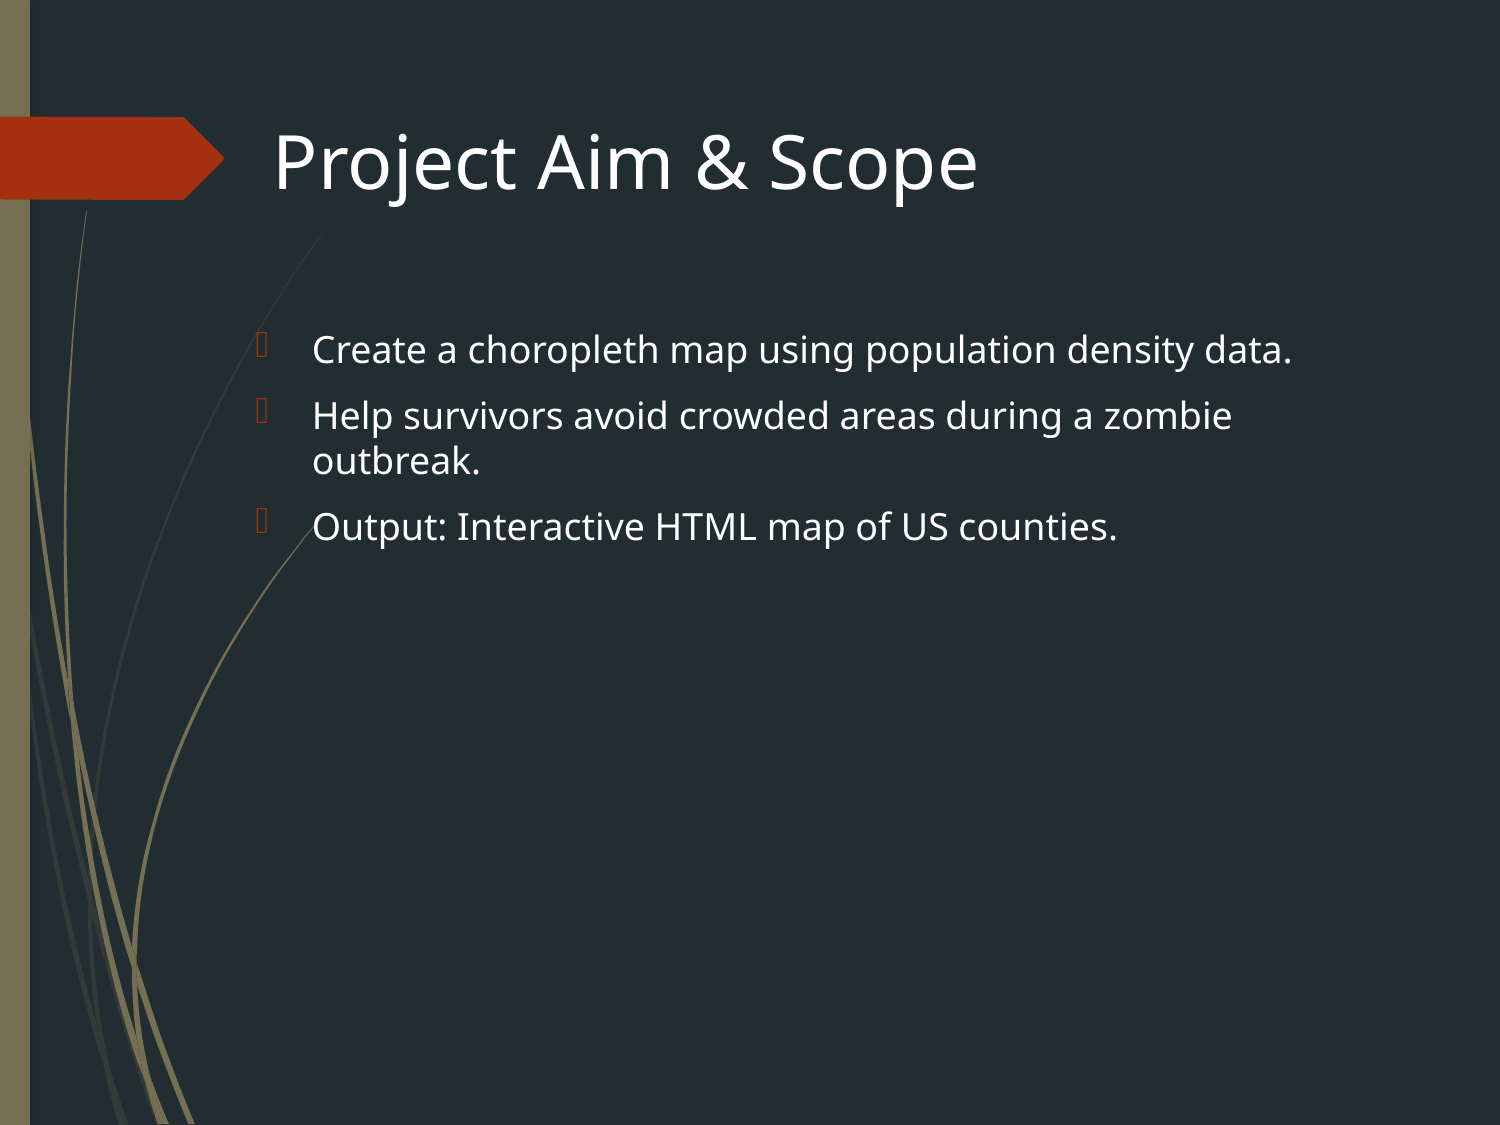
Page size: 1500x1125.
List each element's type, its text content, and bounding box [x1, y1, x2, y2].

list Create a choropleth map using population density data. Help survivors avoid crowded areas during a zombie outbreak. Output: Interactive HTML map of US counties. [240, 252, 1322, 873]
title Project Aim & Scope [257, 106, 1339, 317]
